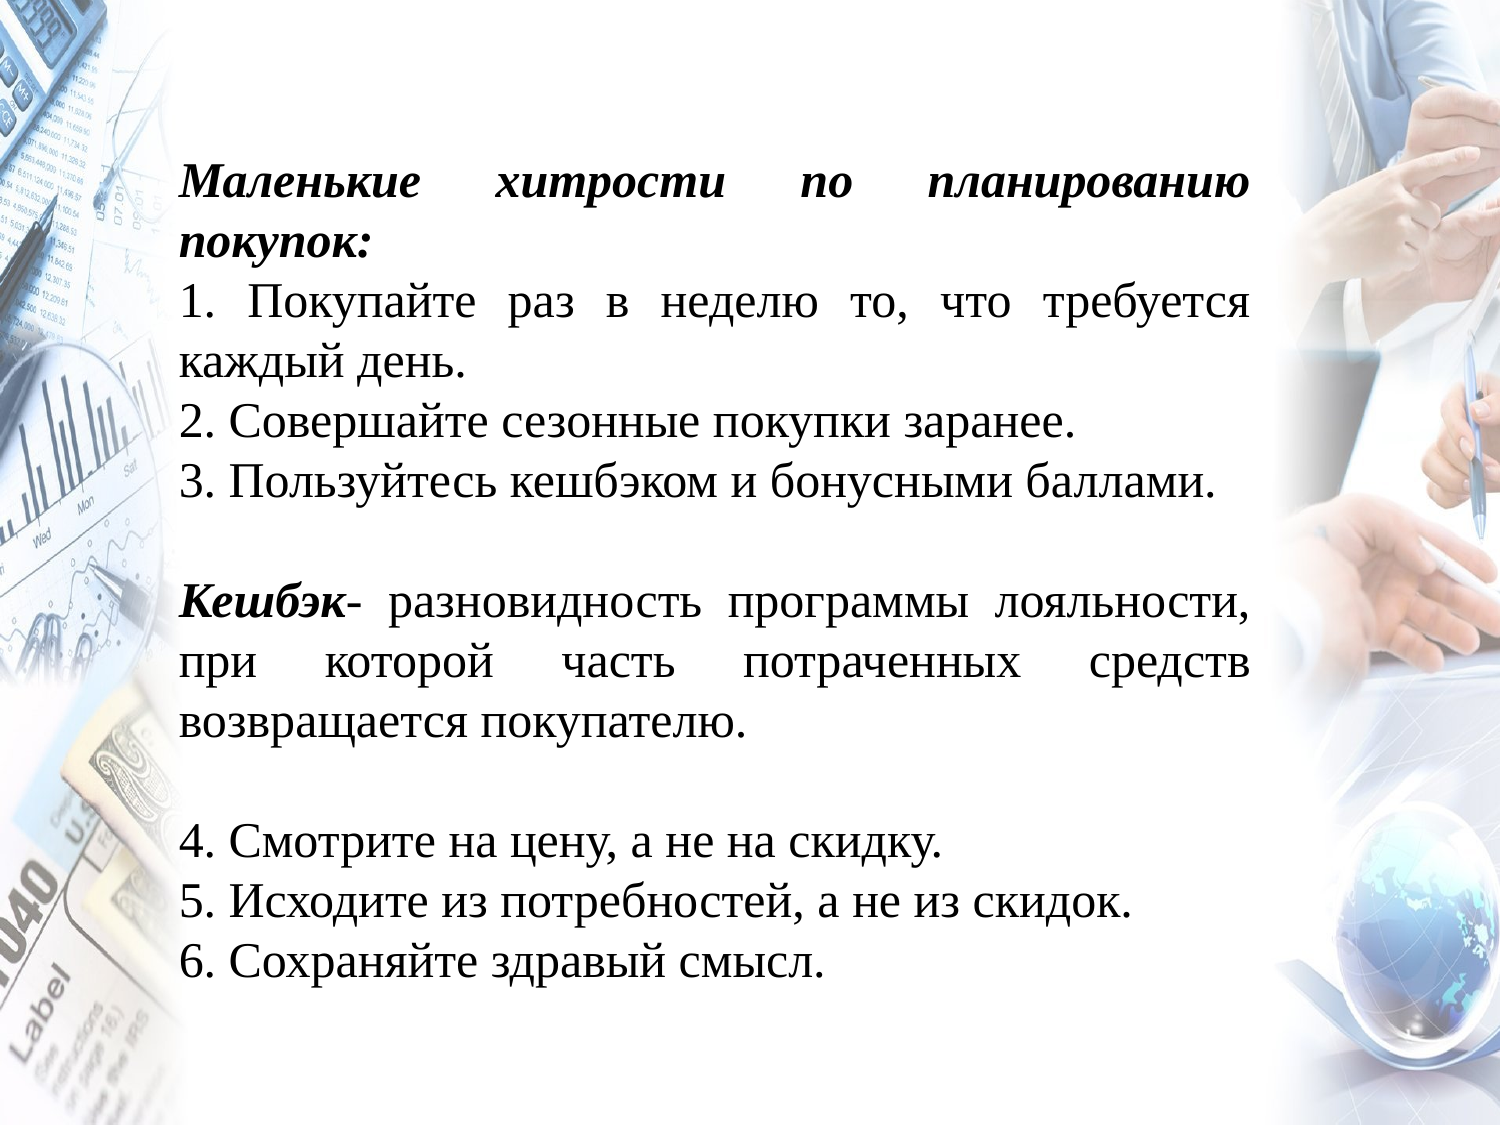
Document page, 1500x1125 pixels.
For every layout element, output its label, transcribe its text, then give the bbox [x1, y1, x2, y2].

picture [0, 0, 1500, 1125]
text_box Маленькие хитрости по планированию покупок: 1. Покупайте раз в неделю то, что требуется каждый день. 2. Совершайте сезонные покупки заранее. 3. Пользуйтесь кешбэком и бонусными баллами. Кешбэк- разновидность программы лояльности, при которой часть потраченных средств возвращается покупателю. 4. Смотрите на цену, а не на скидку. 5. Исходите из потребностей, а не из скидок. 6. Сохраняйте здравый смысл. [164, 140, 1266, 1041]
